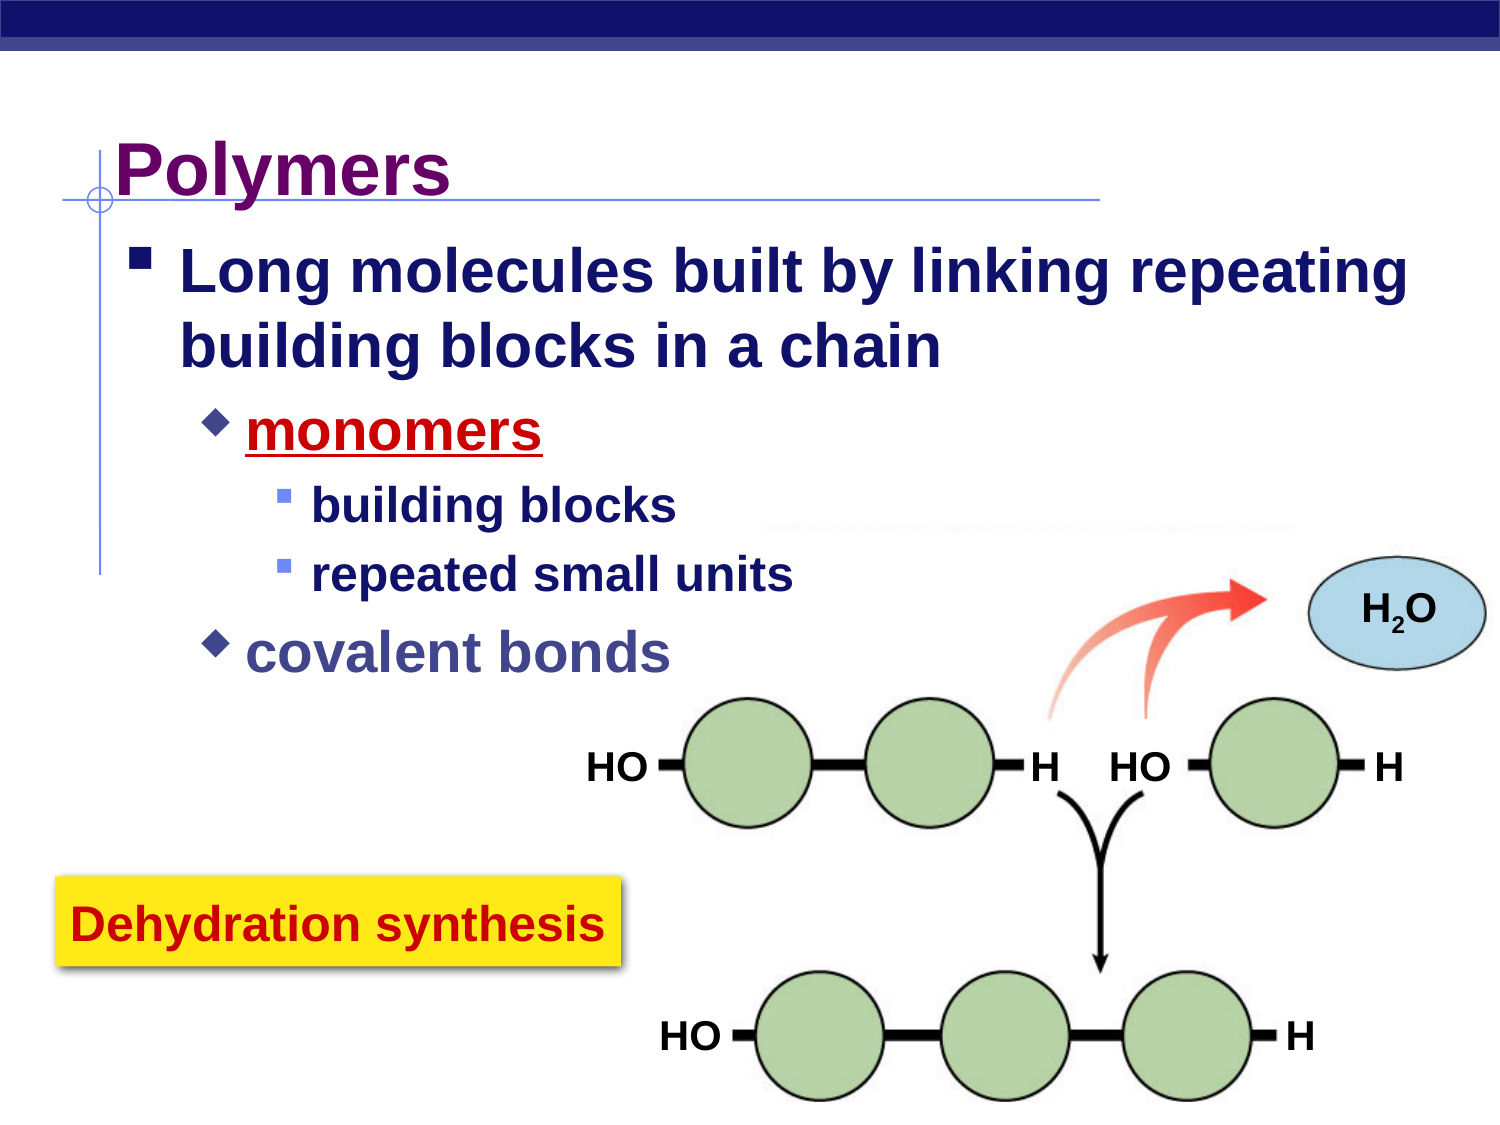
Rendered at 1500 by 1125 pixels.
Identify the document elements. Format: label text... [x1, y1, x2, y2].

list Long molecules built by linking repeating building blocks in a chain monomers building blocks repeated small units covalent bonds [108, 222, 1449, 740]
text_box Dehydration synthesis [55, 876, 560, 967]
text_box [565, 510, 1494, 1103]
title Polymers [99, 112, 1376, 238]
